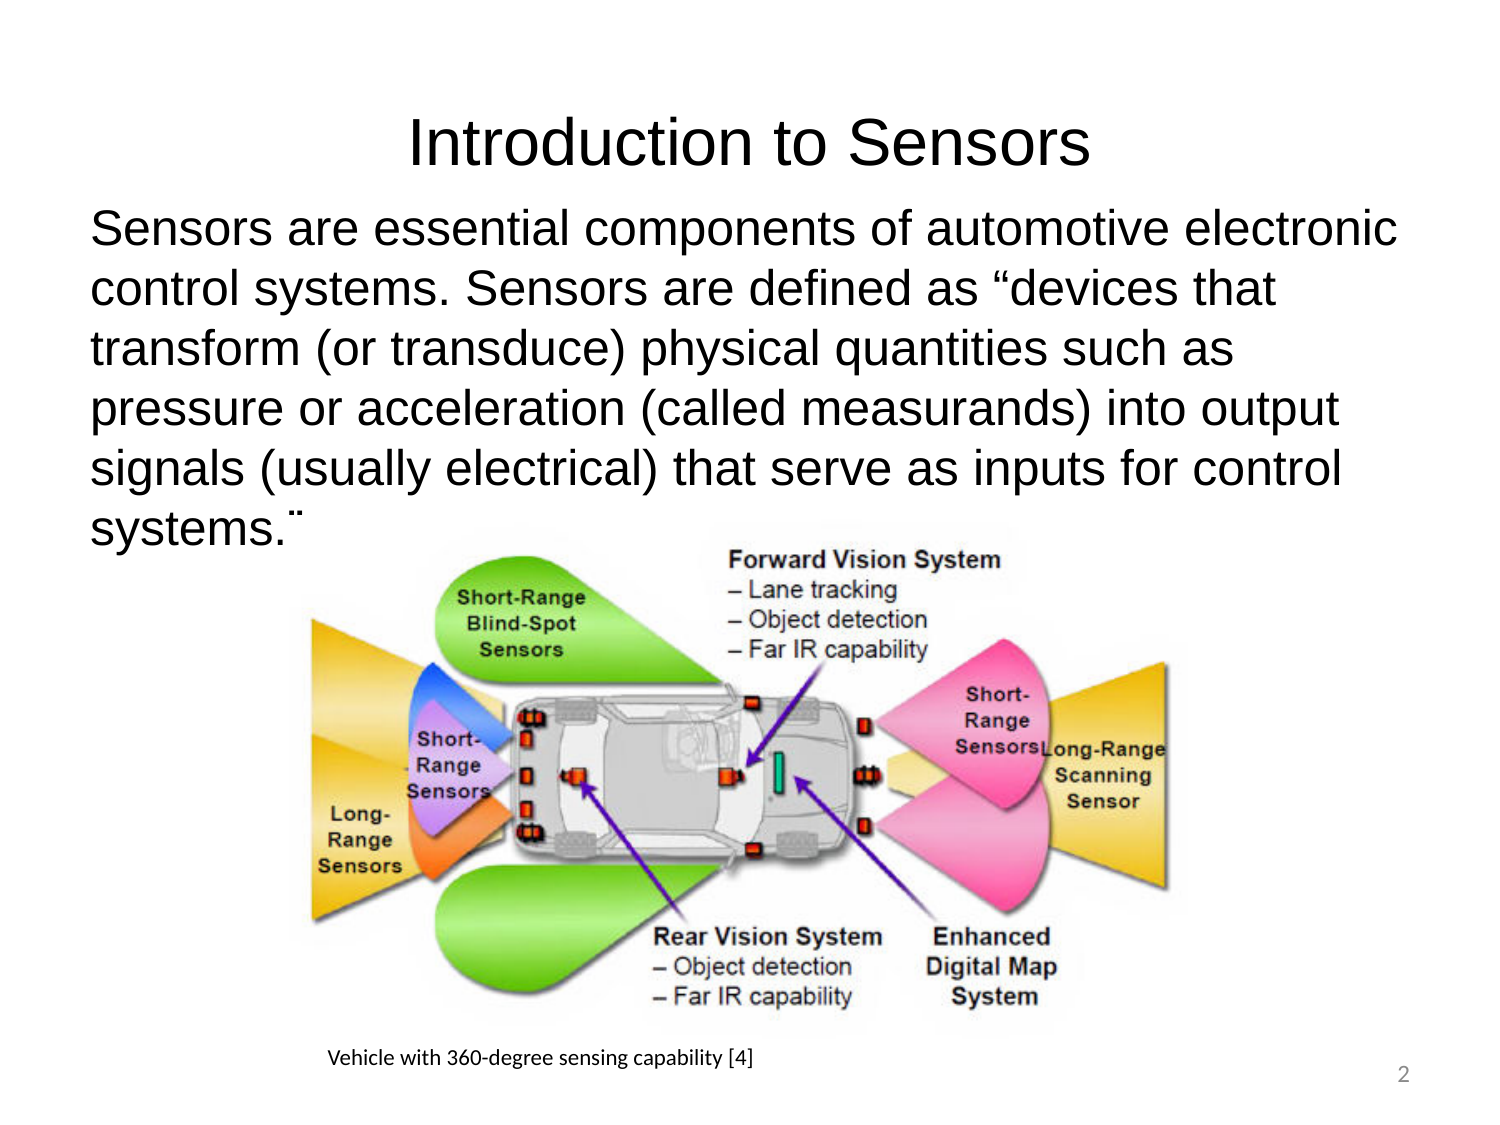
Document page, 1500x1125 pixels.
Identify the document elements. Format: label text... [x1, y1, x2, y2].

picture [288, 514, 1188, 1040]
text_box Vehicle with 360-degree sensing capability [4] [312, 1045, 1187, 1078]
title Introduction to Sensors [75, 45, 1425, 187]
slide_number 2 [1074, 1042, 1425, 1103]
list Sensors are essential components of automotive electronic control systems. Sensors are defined as “devices that transform (or transduce) physical quantities such as pressure or acceleration (called measurands) into output signals (usually electrical) that serve as inputs for control systems.” [75, 187, 1425, 930]
